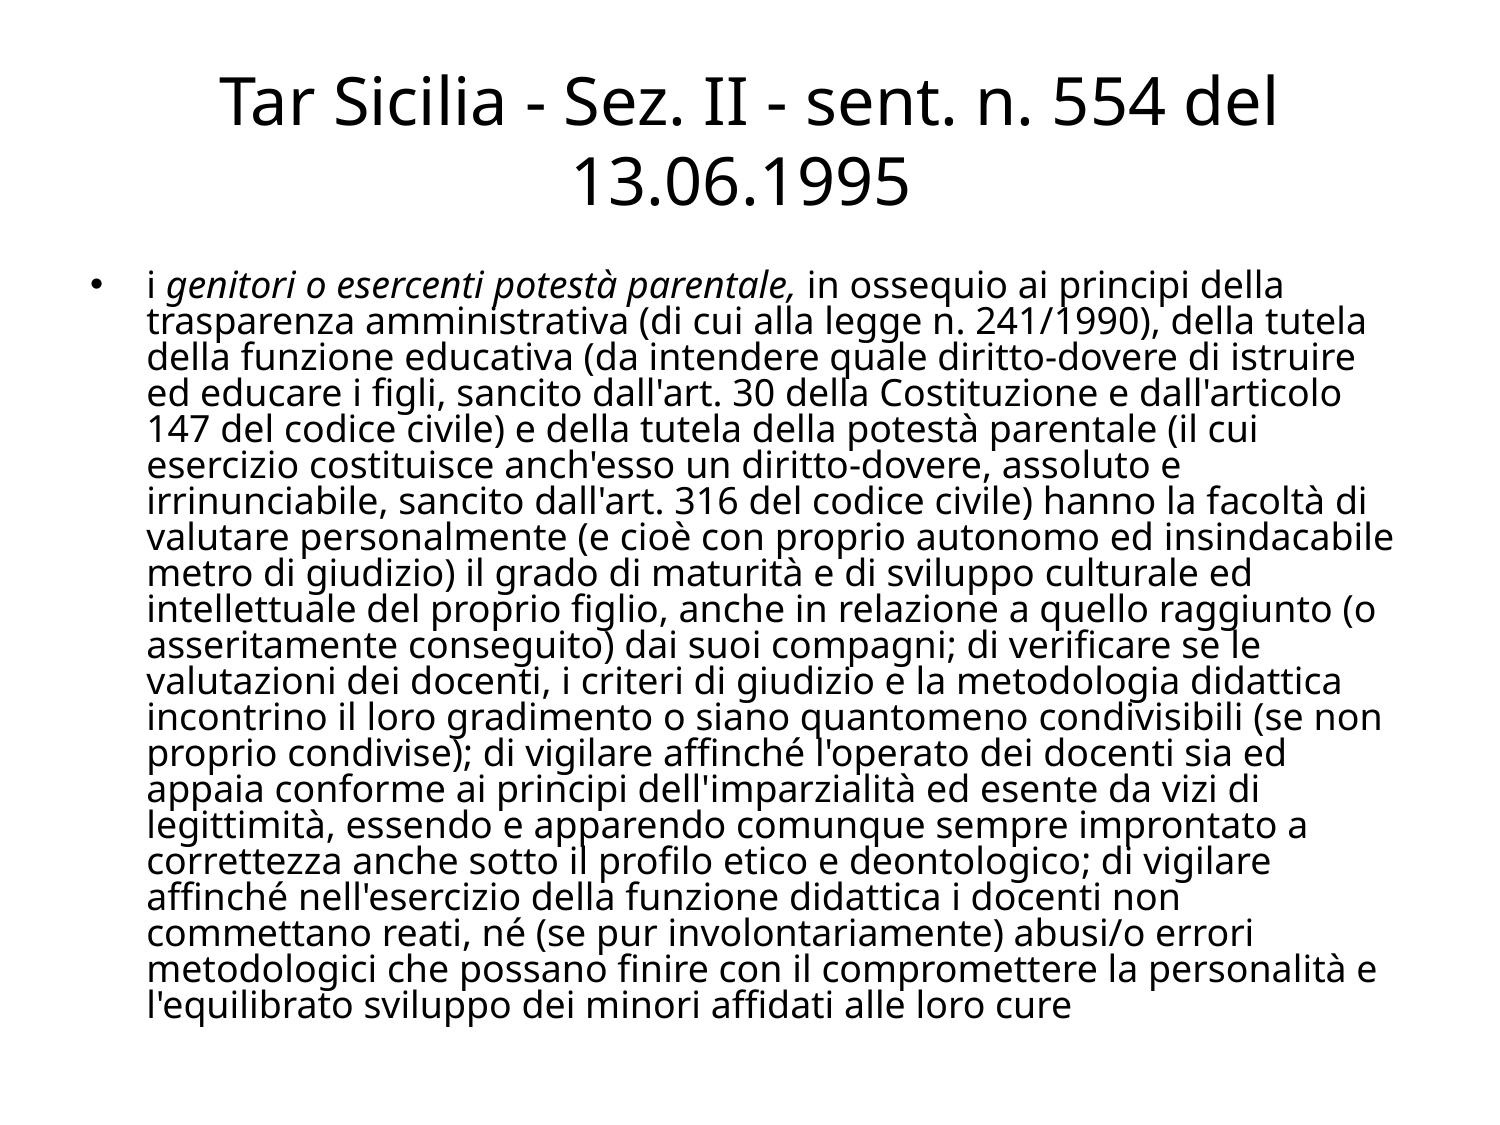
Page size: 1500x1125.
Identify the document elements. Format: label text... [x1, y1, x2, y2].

list i genitori o esercenti potestà parentale, in ossequio ai principi della trasparenza amministrativa (di cui alla legge n. 241/1990), della tutela della funzione educativa (da intendere quale diritto-dovere di istruire ed educare i figli, sancito dall'art. 30 della Costituzione e dall'articolo 147 del codice civile) e della tutela della potestà parentale (il cui esercizio costituisce anch'esso un diritto-dovere, assoluto e irrinunciabile, sancito dall'art. 316 del codice civile) hanno la facoltà di valutare personalmente (e cioè con proprio autonomo ed insindacabile metro di giudizio) il grado di maturità e di sviluppo culturale ed intellettuale del proprio figlio, anche in relazione a quello raggiunto (o asseritamente conseguito) dai suoi compagni; di verificare se le valutazioni dei docenti, i criteri di giudizio e la metodologia didattica incontrino il loro gradimento o siano quantomeno condivisibili (se non proprio condivise); di vigilare affinché l'operato dei docenti sia ed appaia conforme ai principi dell'imparzialità ed esente da vizi di legittimità, essendo e apparendo comunque sempre improntato a correttezza anche sotto il profilo etico e deontologico; di vigilare affinché nell'esercizio della funzione didattica i docenti non commettano reati, né (se pur involontariamente) abusi/o errori metodologici che possano finire con il compromettere la personalità e l'equilibrato sviluppo dei minori affidati alle loro cure [74, 262, 1426, 1006]
title Tar Sicilia - Sez. II - sent. n. 554 del 13.06.1995 [74, 44, 1426, 233]
